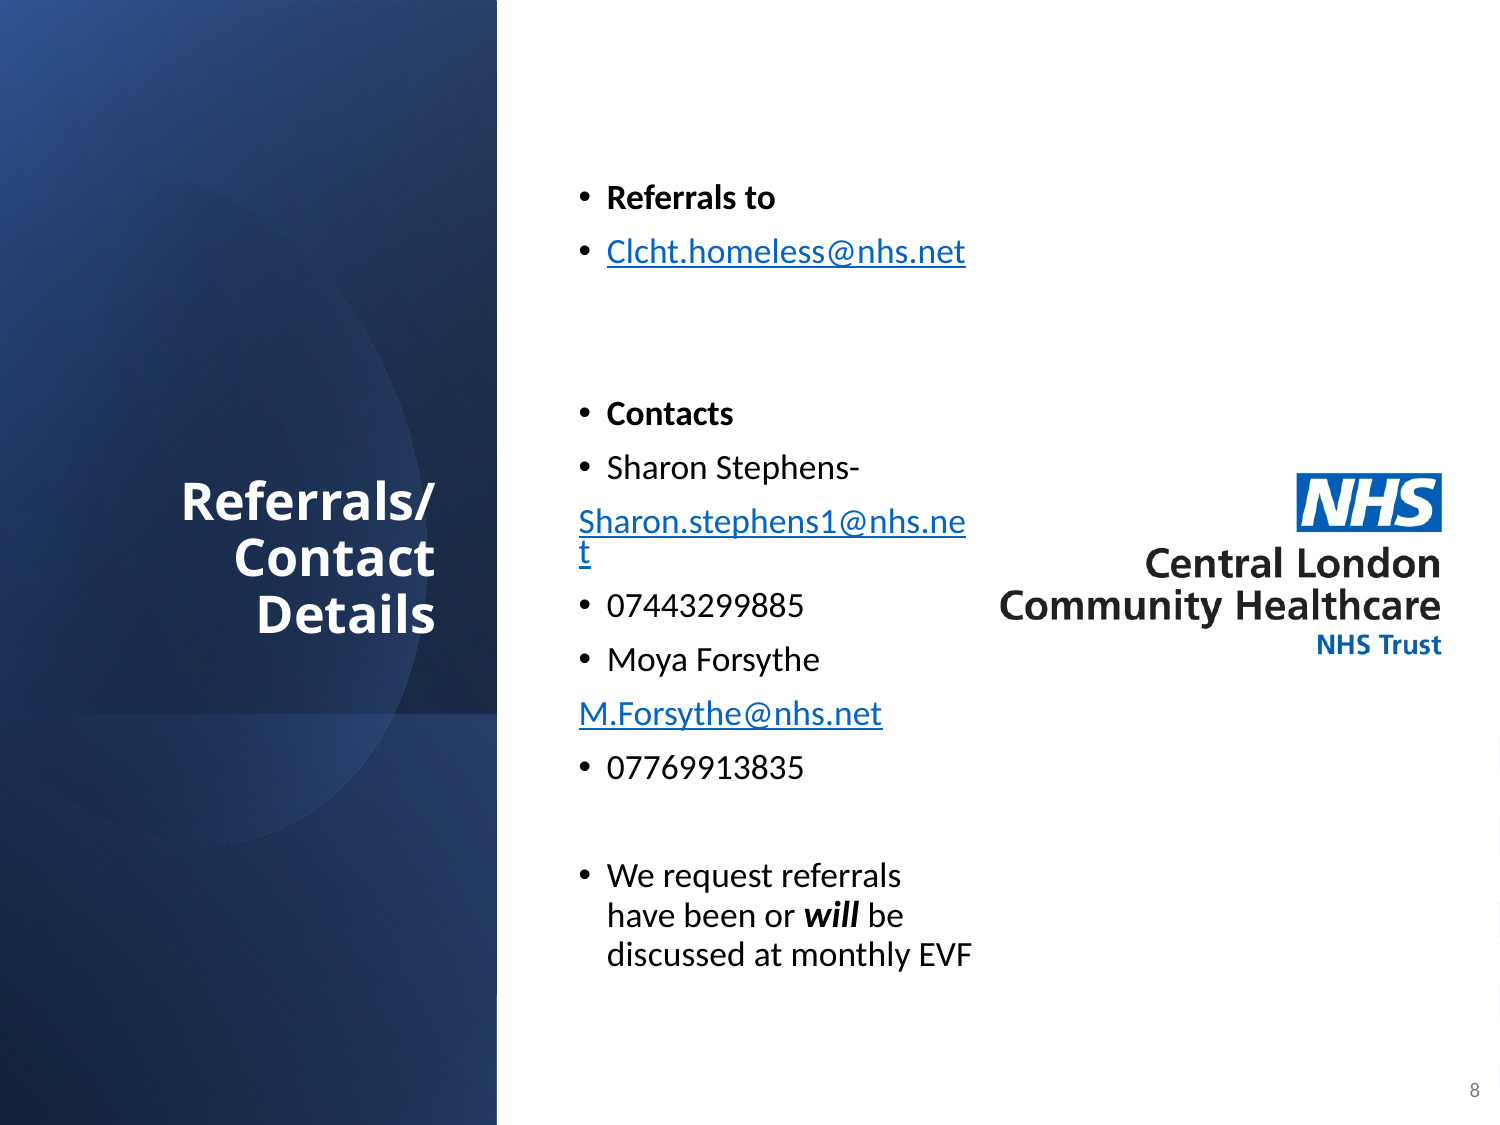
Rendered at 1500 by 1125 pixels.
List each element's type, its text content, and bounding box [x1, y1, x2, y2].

text_box [498, 0, 1500, 1125]
picture [997, 471, 1443, 656]
slide_number 8 [1440, 1058, 1496, 1119]
title Referrals/Contact Details [57, 96, 452, 652]
text_box [0, 0, 498, 1124]
list Referrals to Clcht.homeless@nhs.net Contacts Sharon Stephens- Sharon.stephens1@nhs.net 07443299885 Moya Forsythe M.Forsythe@nhs.net 07769913835 We request referrals have been or will be discussed at monthly EVF [563, 106, 991, 1017]
